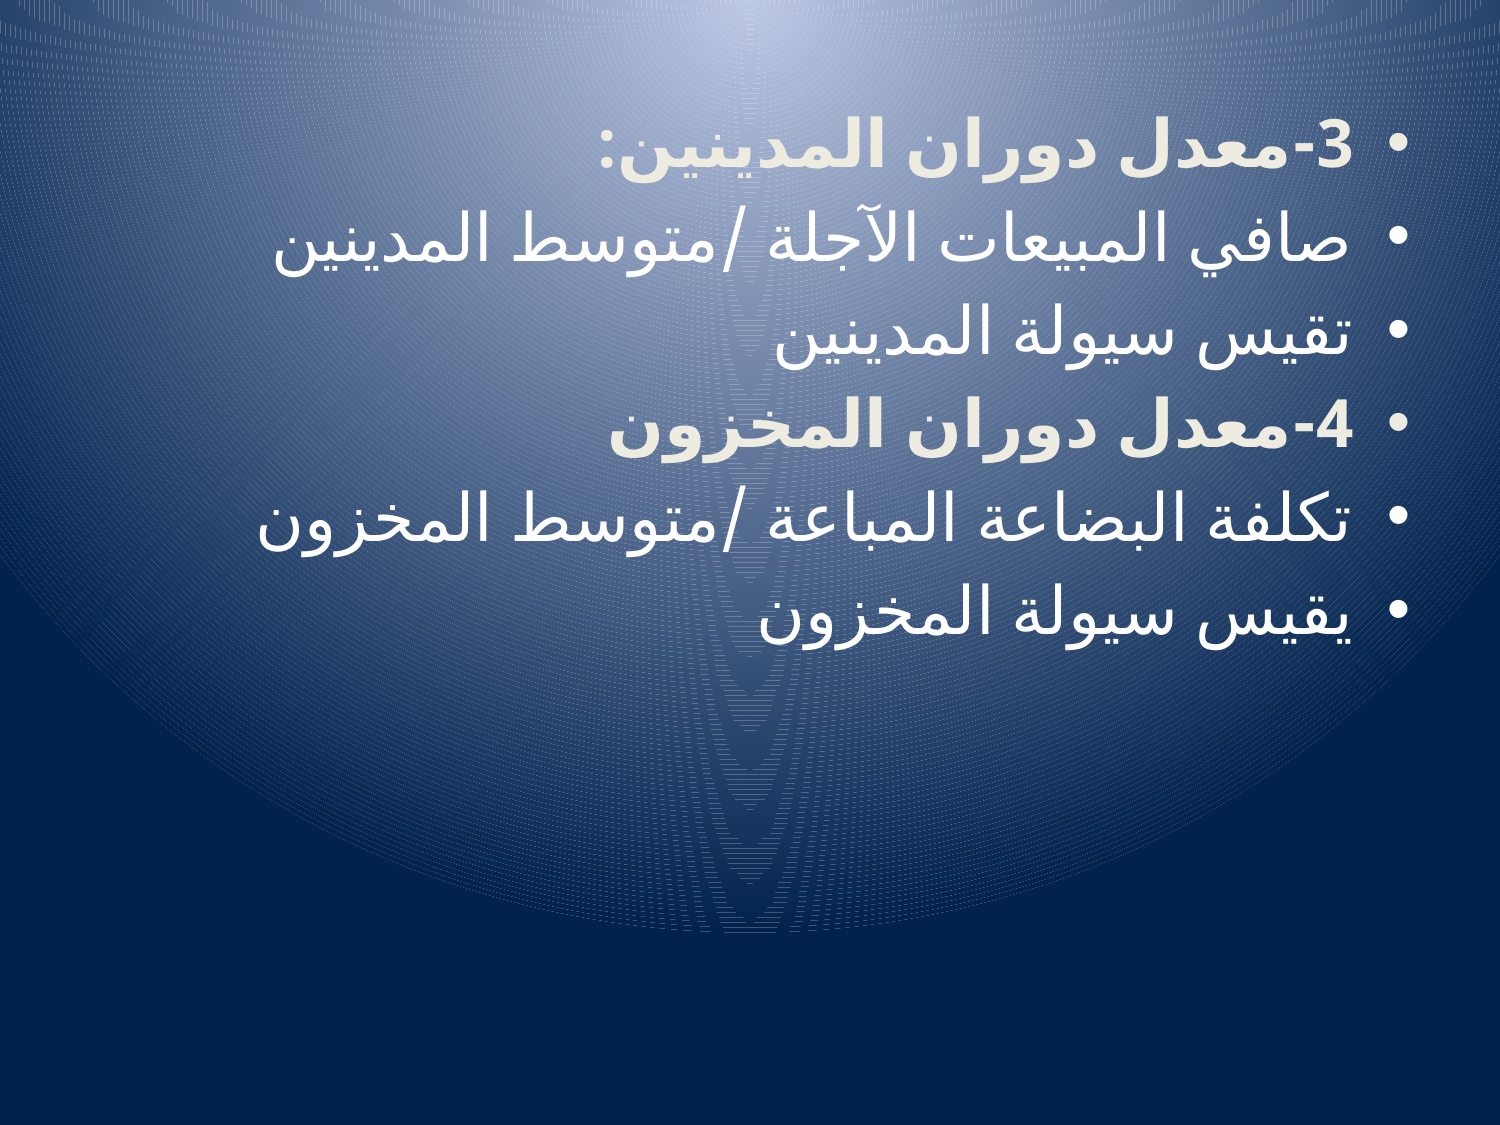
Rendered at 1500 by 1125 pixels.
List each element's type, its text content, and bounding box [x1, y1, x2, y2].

list 3-معدل دوران المدينين: صافي المبيعات الآجلة /متوسط المدينين تقيس سيولة المدينين 4-معدل دوران المخزون تكلفة البضاعة المباعة /متوسط المخزون يقيس سيولة المخزون [75, 93, 1425, 1005]
